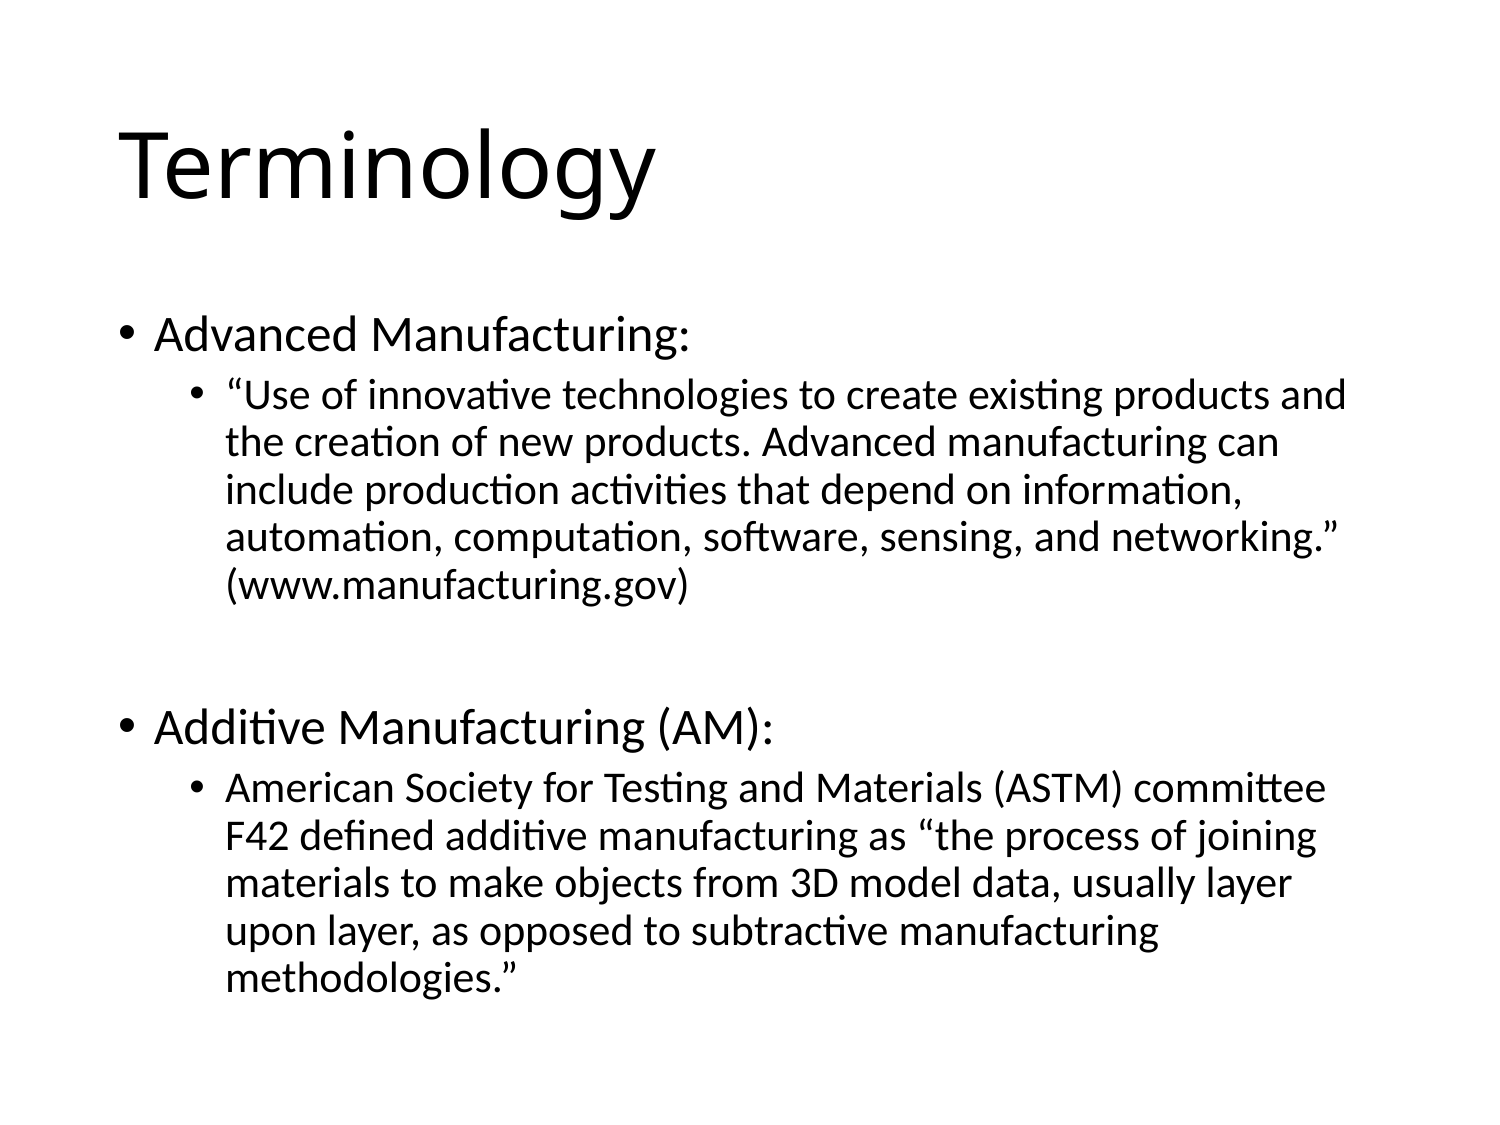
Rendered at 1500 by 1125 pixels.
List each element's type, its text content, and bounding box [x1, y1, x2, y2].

title Terminology [103, 59, 1397, 278]
list Advanced Manufacturing: “Use of innovative technologies to create existing products and the creation of new products. Advanced manufacturing can include production activities that depend on information, automation, computation, software, sensing, and networking.” (www.manufacturing.gov) Additive Manufacturing (AM): American Society for Testing and Materials (ASTM) committee F42 defined additive manufacturing as “the process of joining materials to make objects from 3D model data, usually layer upon layer, as opposed to subtractive manufacturing methodologies.” [103, 299, 1397, 1014]
